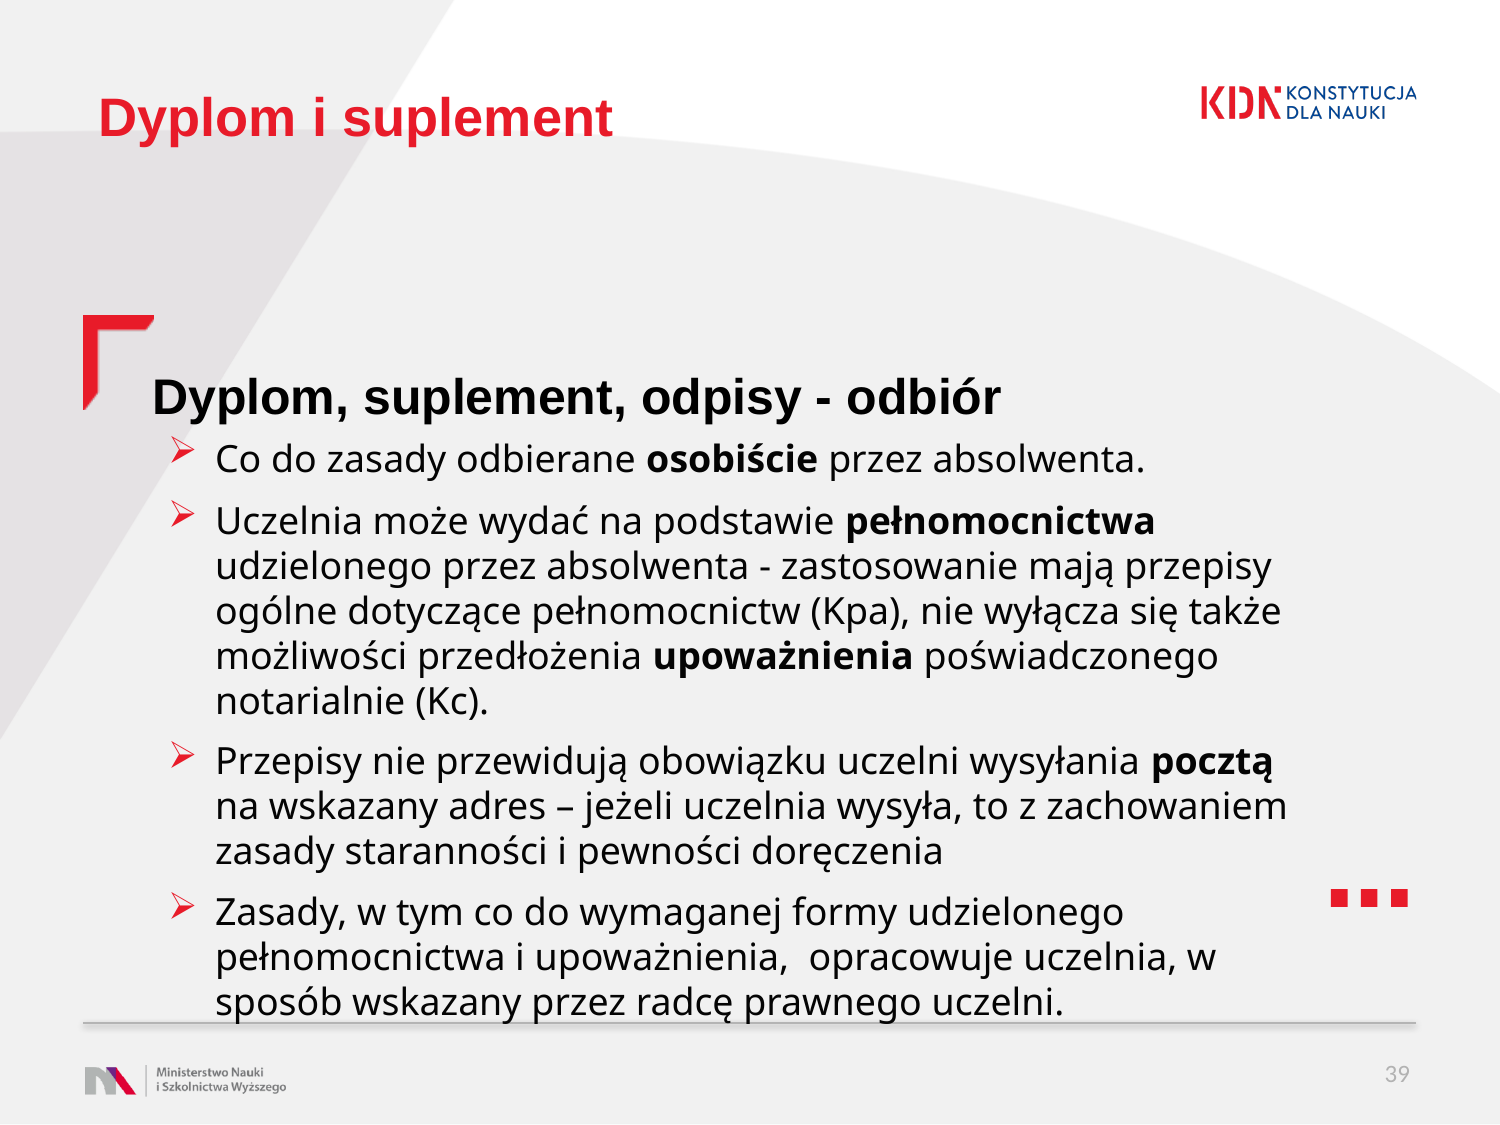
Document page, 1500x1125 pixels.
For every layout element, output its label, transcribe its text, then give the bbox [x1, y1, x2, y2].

slide_number 39 [1074, 1042, 1425, 1103]
picture [0, 0, 1500, 1125]
list Co do zasady odbierane osobiście przez absolwenta. Uczelnia może wydać na podstawie pełnomocnictwa udzielonego przez absolwenta - zastosowanie mają przepisy ogólne dotyczące pełnomocnictw (Kpa), nie wyłącza się także możliwości przedłożenia upoważnienia poświadczonego notarialnie (Kc). Przepisy nie przewidują obowiązku uczelni wysyłania pocztą na wskazany adres – jeżeli uczelnia wysyła, to z zachowaniem zasady staranności i pewności doręczenia Zasady, w tym co do wymaganej formy udzielonego pełnomocnictwa i upoważnienia, opracowuje uczelnia, w sposób wskazany przez radcę prawnego uczelni. [153, 420, 1306, 1059]
title Dyplom i suplement [83, 74, 1170, 143]
text_box Dyplom, suplement, odpisy - odbiór [137, 357, 1259, 433]
